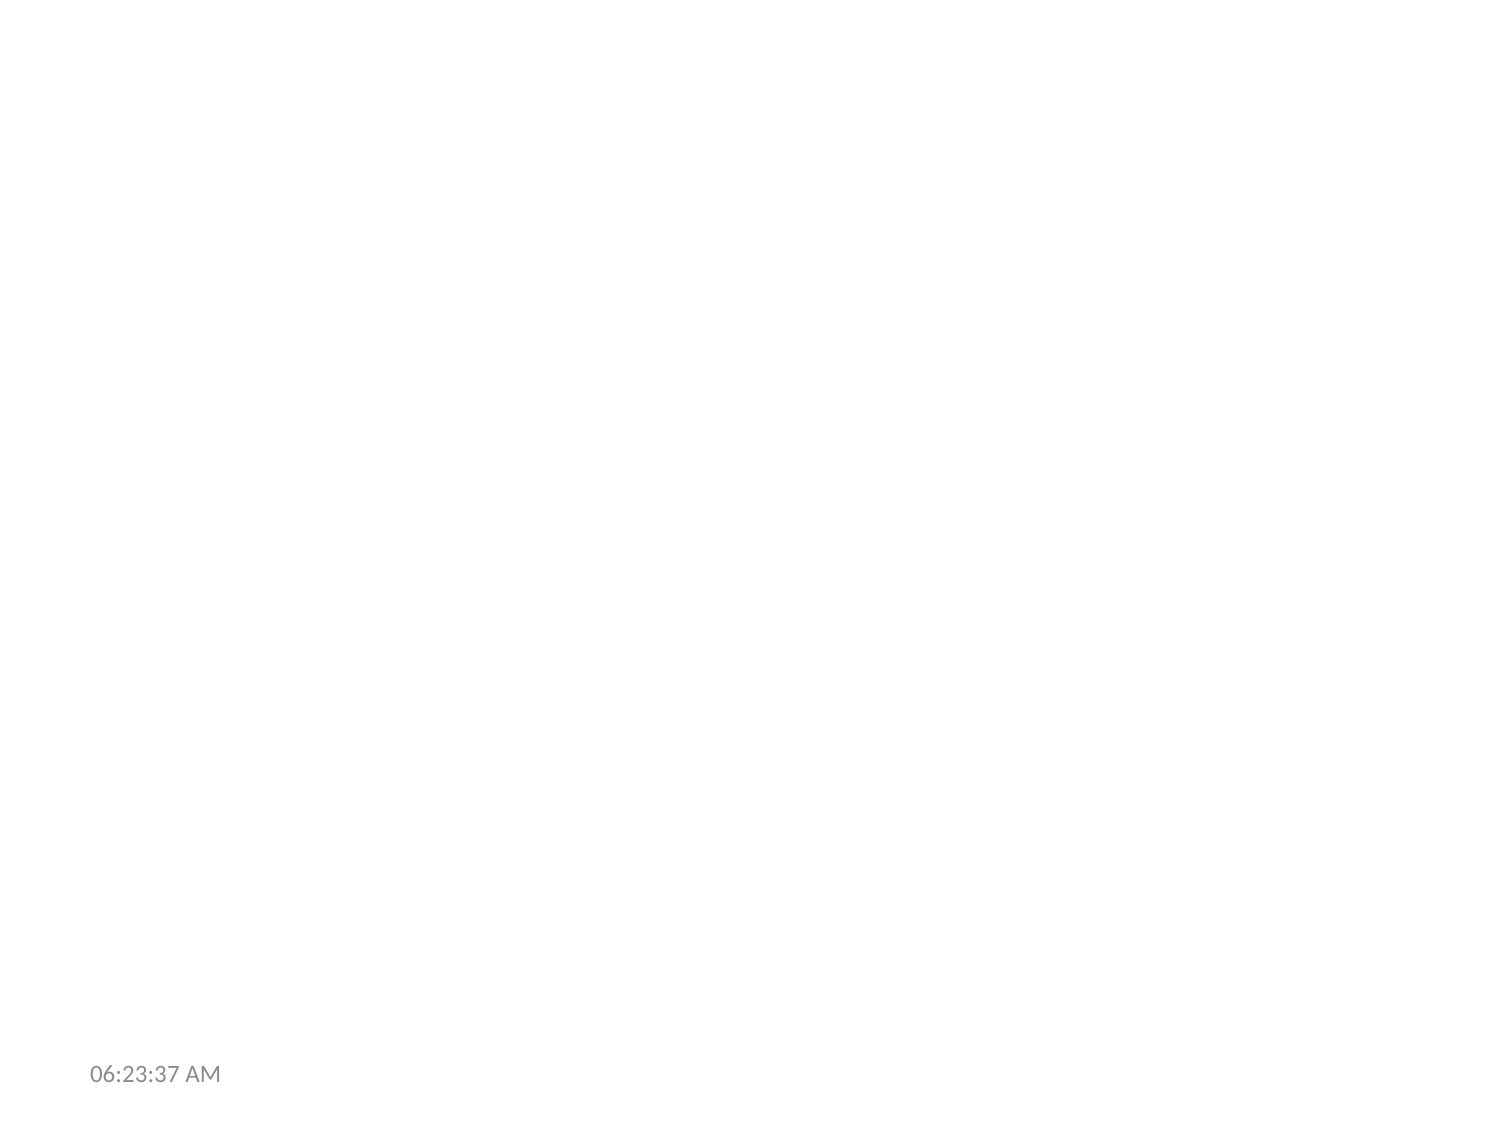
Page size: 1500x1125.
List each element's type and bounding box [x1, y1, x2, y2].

slide_number [75, 1042, 425, 1103]
